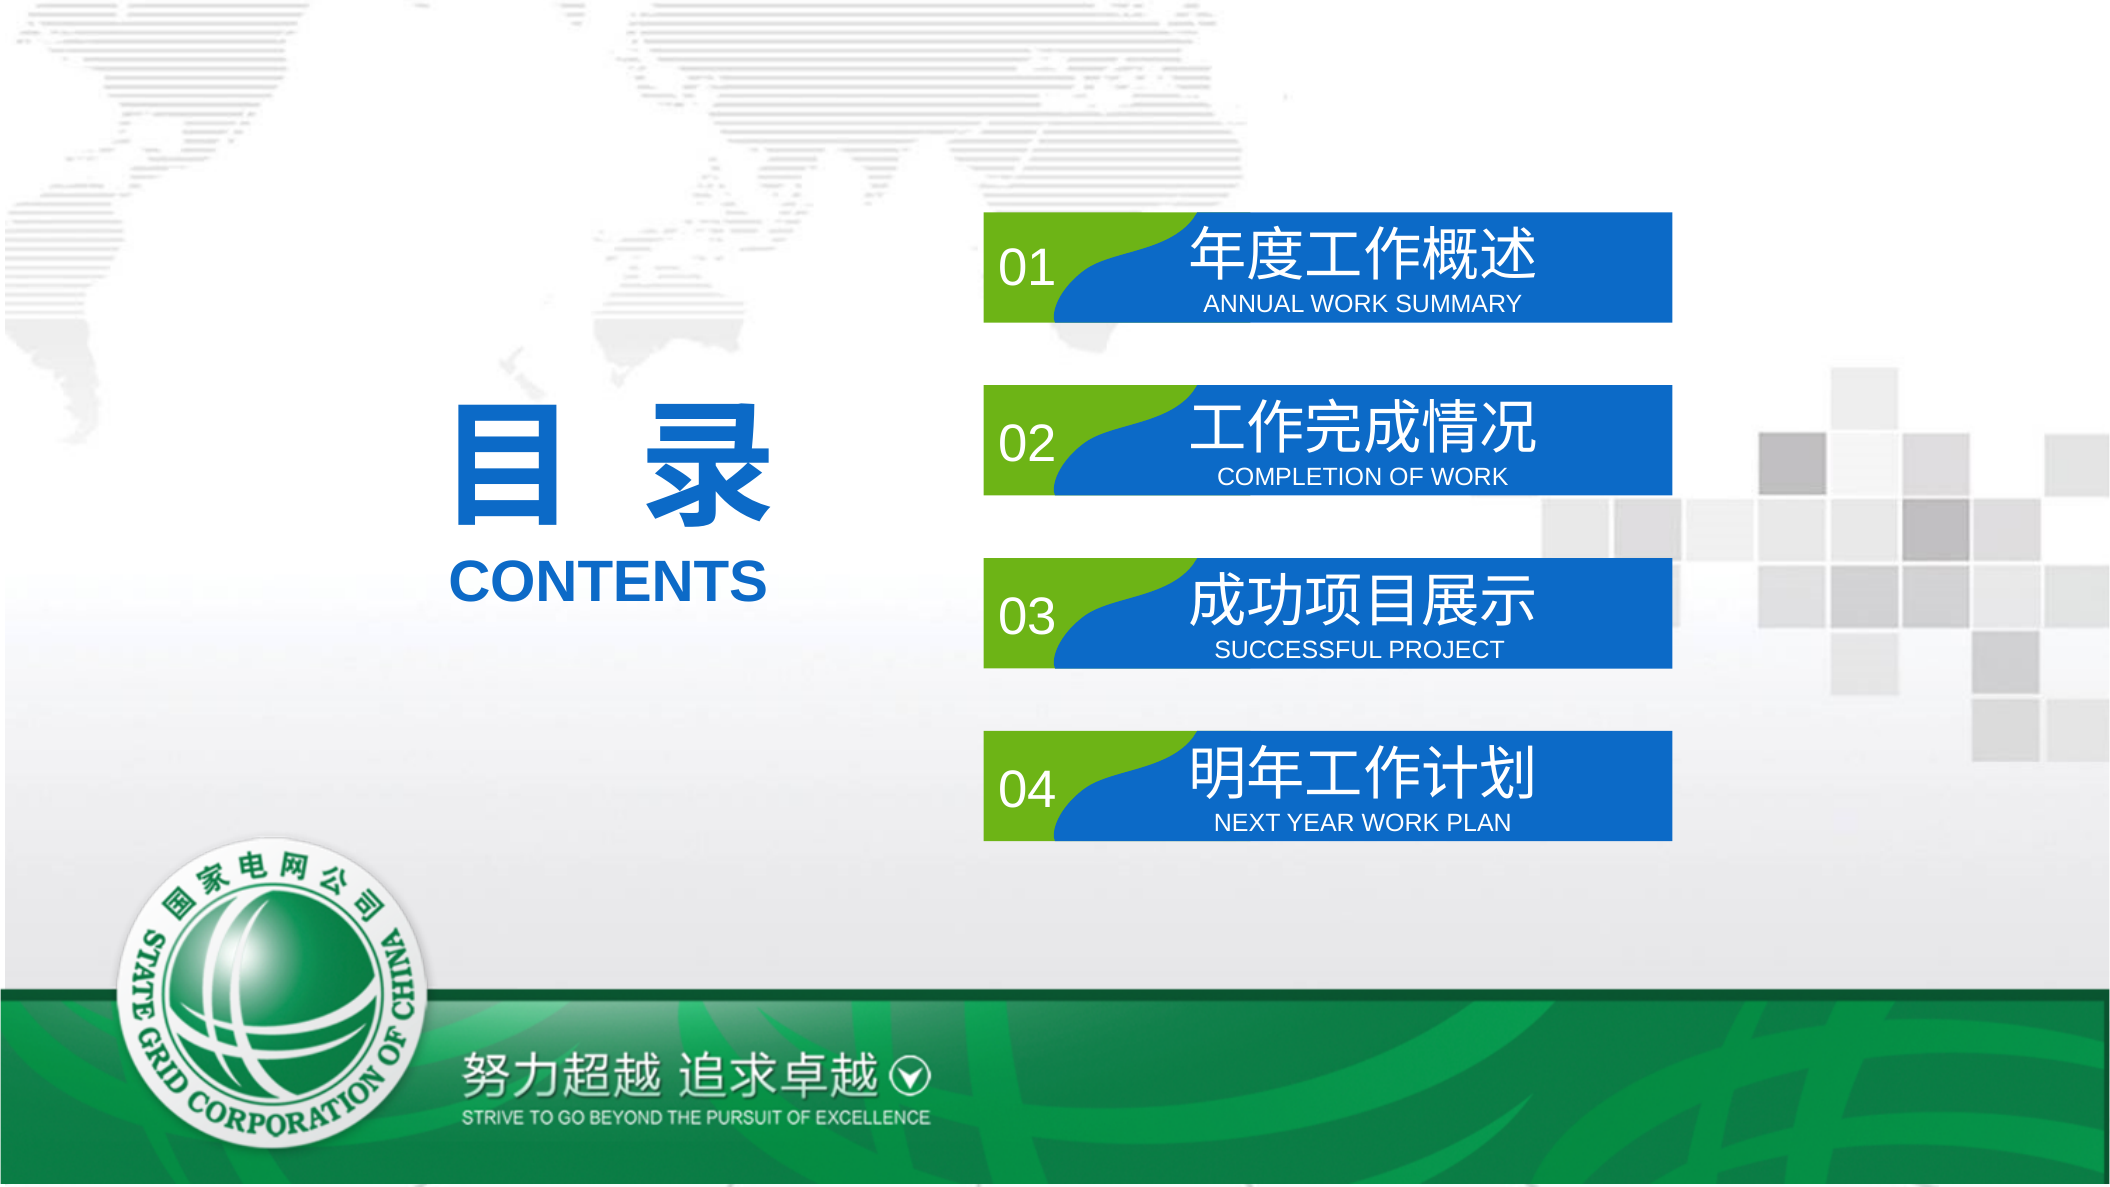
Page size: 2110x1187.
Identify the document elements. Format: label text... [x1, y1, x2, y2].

picture [0, 0, 2110, 1187]
text_box 02 [983, 384, 1196, 496]
text_box 工作完成情况 COMPLETION OF WORK [1052, 384, 1674, 497]
text_box 年度工作概述 ANNUAL WORK SUMMARY [1052, 211, 1674, 324]
text_box 目 录 [372, 377, 844, 543]
text_box 成功项目展示 SUCCESSFUL PROJECT [1052, 557, 1674, 670]
text_box 01 [983, 211, 1196, 324]
text_box CONTENTS [374, 543, 842, 614]
text_box 04 [983, 730, 1195, 842]
text_box 明年工作计划 NEXT YEAR WORK PLAN [1052, 729, 1674, 843]
text_box 03 [983, 557, 1196, 669]
